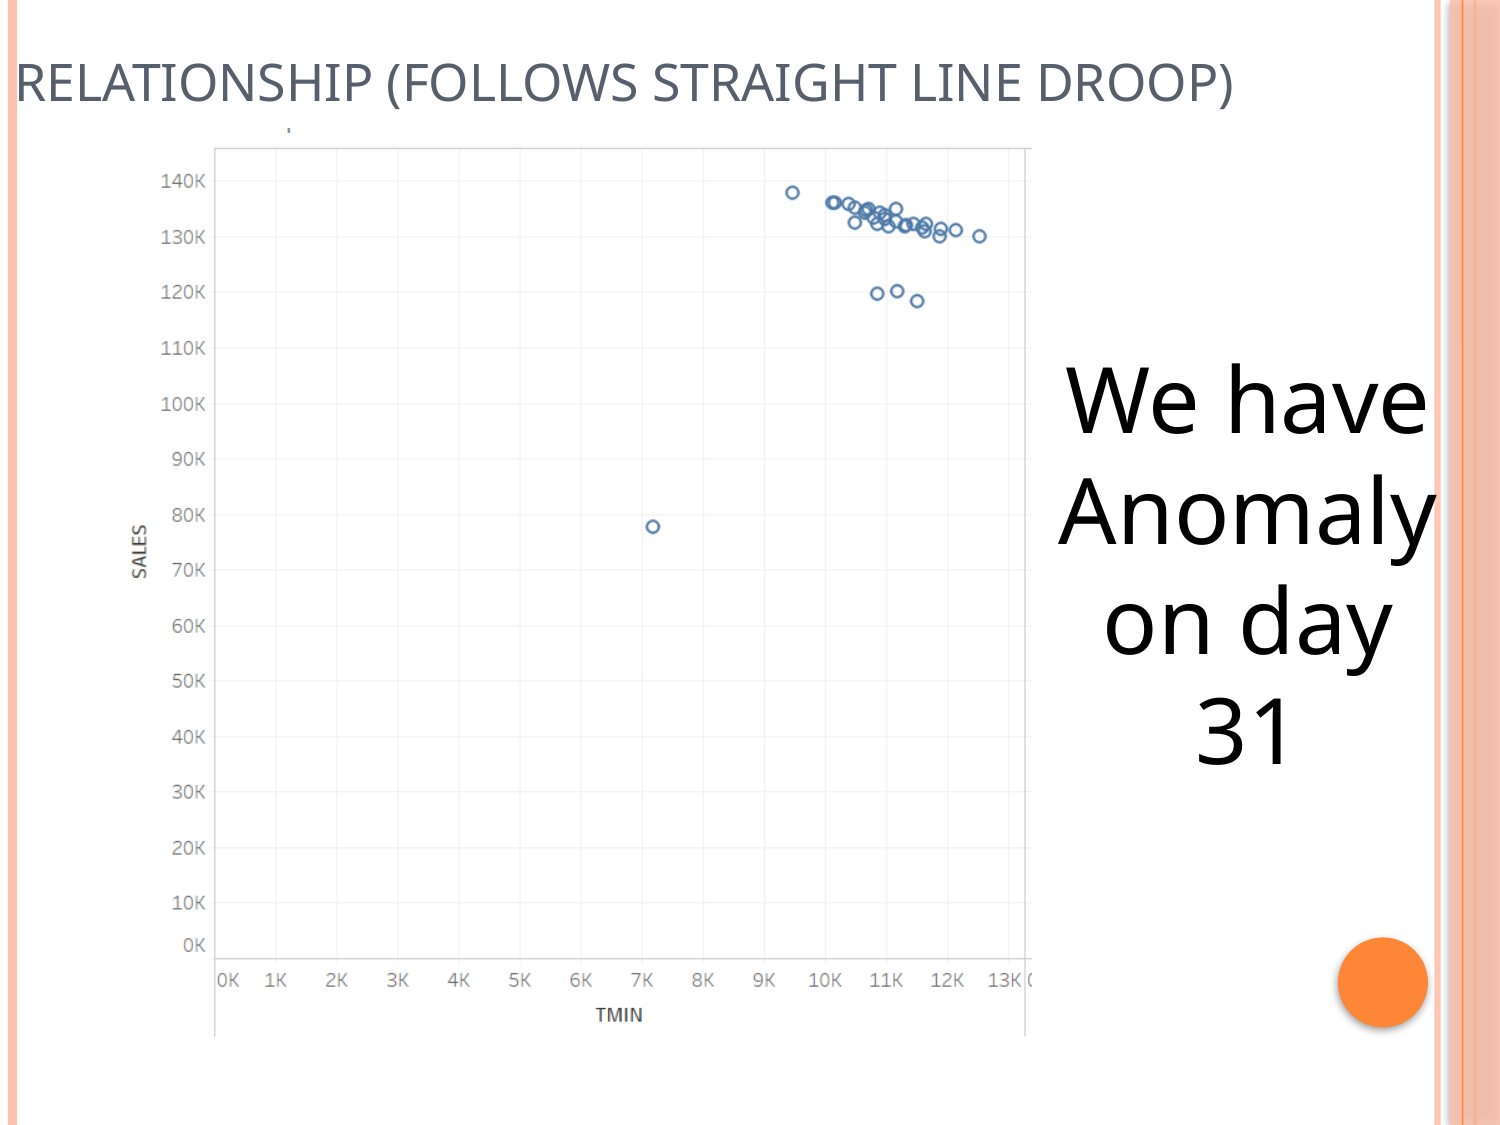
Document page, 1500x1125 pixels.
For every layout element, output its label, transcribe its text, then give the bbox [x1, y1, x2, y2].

title Relationship (Follows straight line droop) [0, 0, 1301, 119]
picture [116, 128, 1032, 1039]
text_box We have Anomaly on day 31 [1042, 269, 1454, 856]
